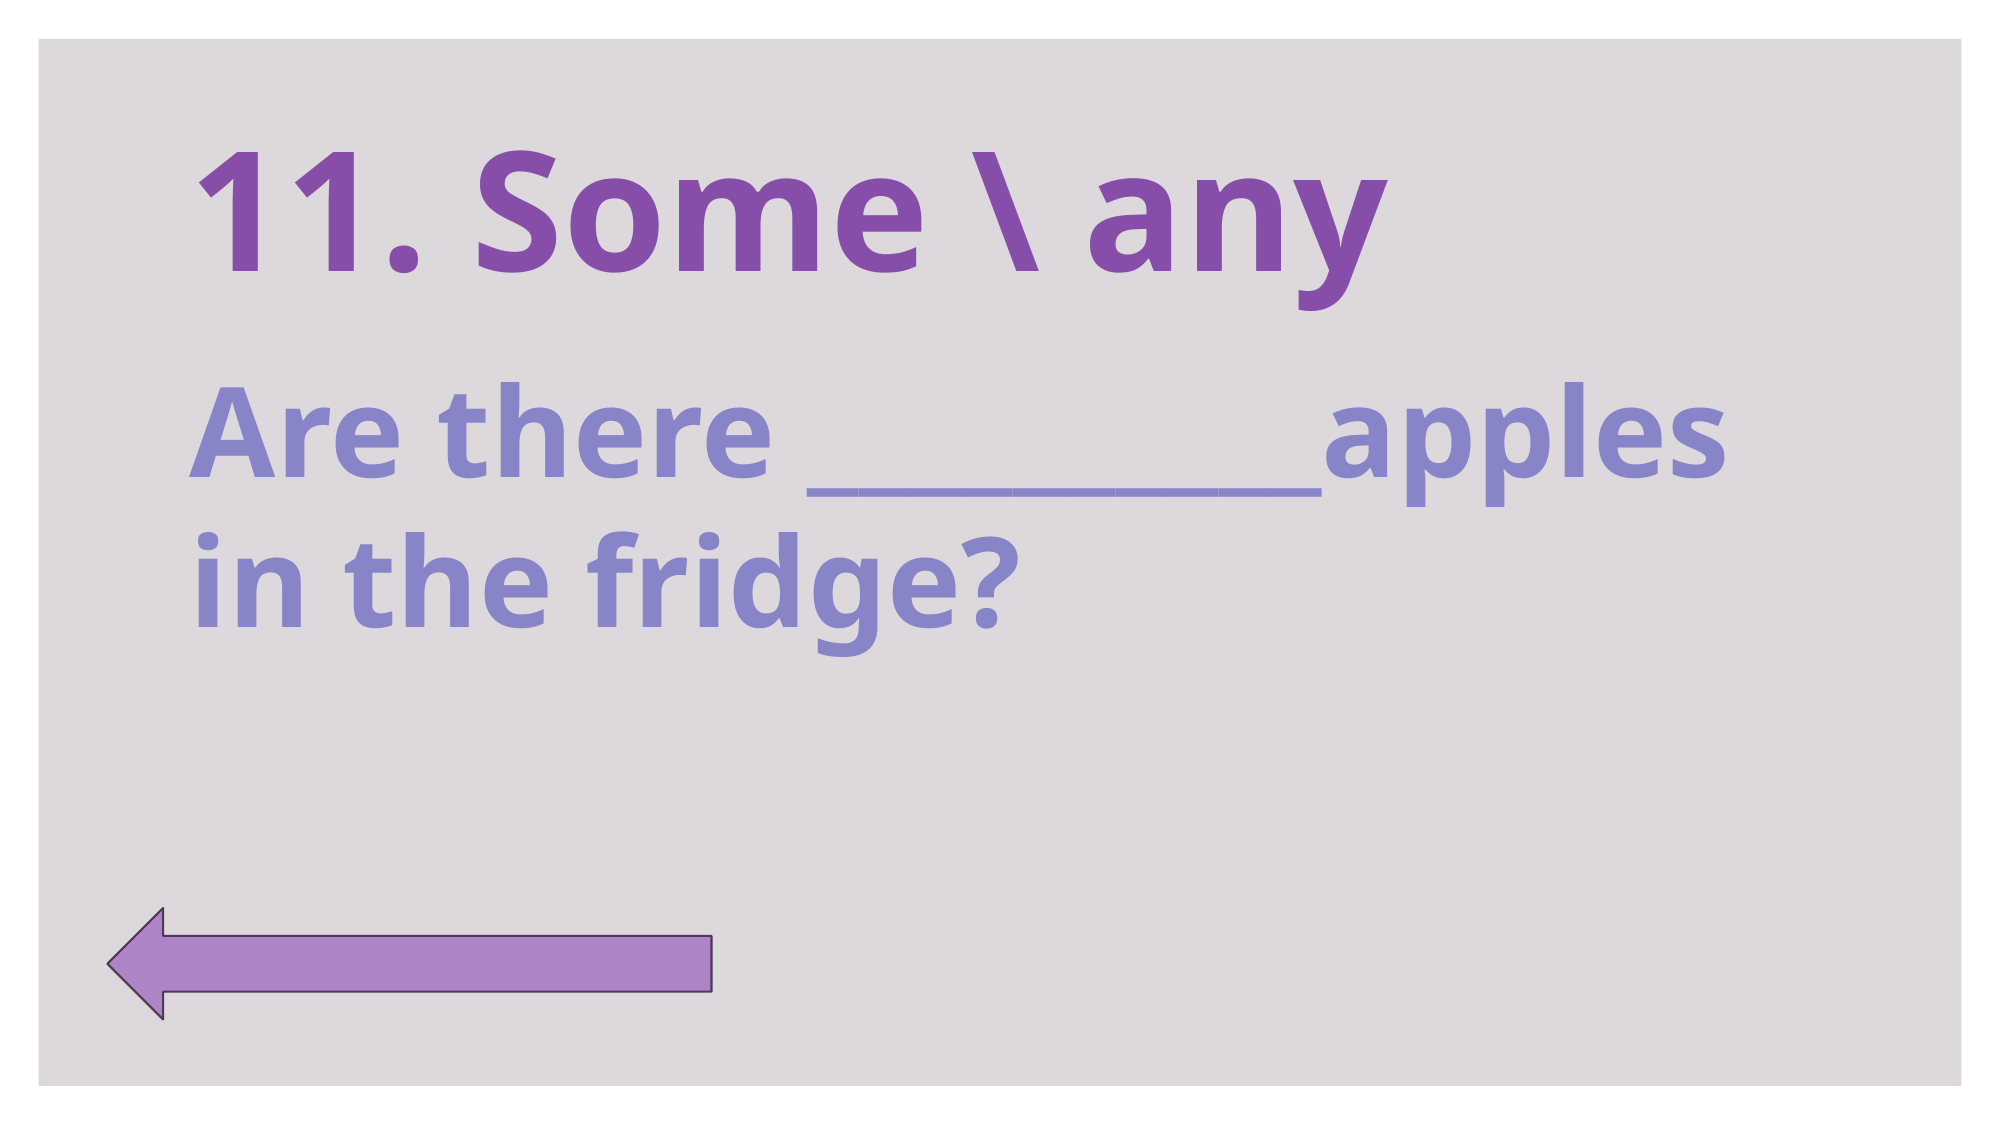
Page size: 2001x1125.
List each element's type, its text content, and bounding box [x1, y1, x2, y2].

list Are there __________apples in the fridge? [174, 345, 1825, 990]
title 11. Some \ any [174, 105, 1825, 331]
text_box [106, 907, 713, 1021]
